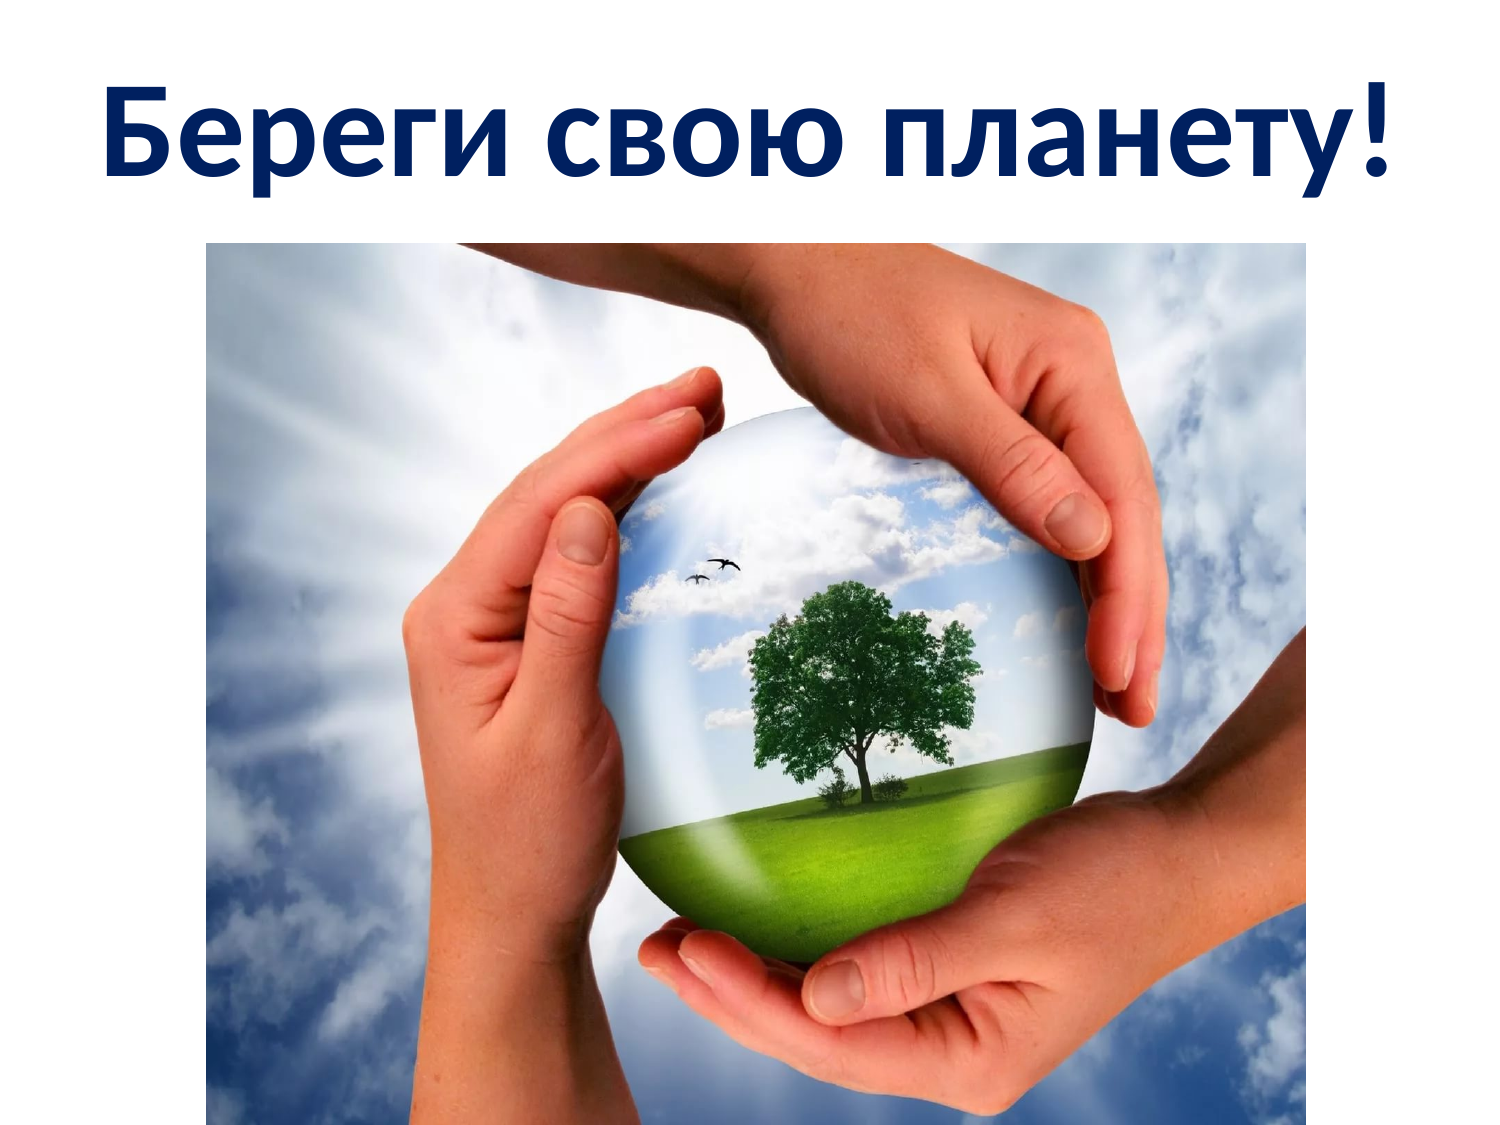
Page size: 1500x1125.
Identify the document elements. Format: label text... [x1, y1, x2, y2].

title Береги свою планету! [0, 0, 1500, 244]
picture [206, 243, 1306, 1125]
